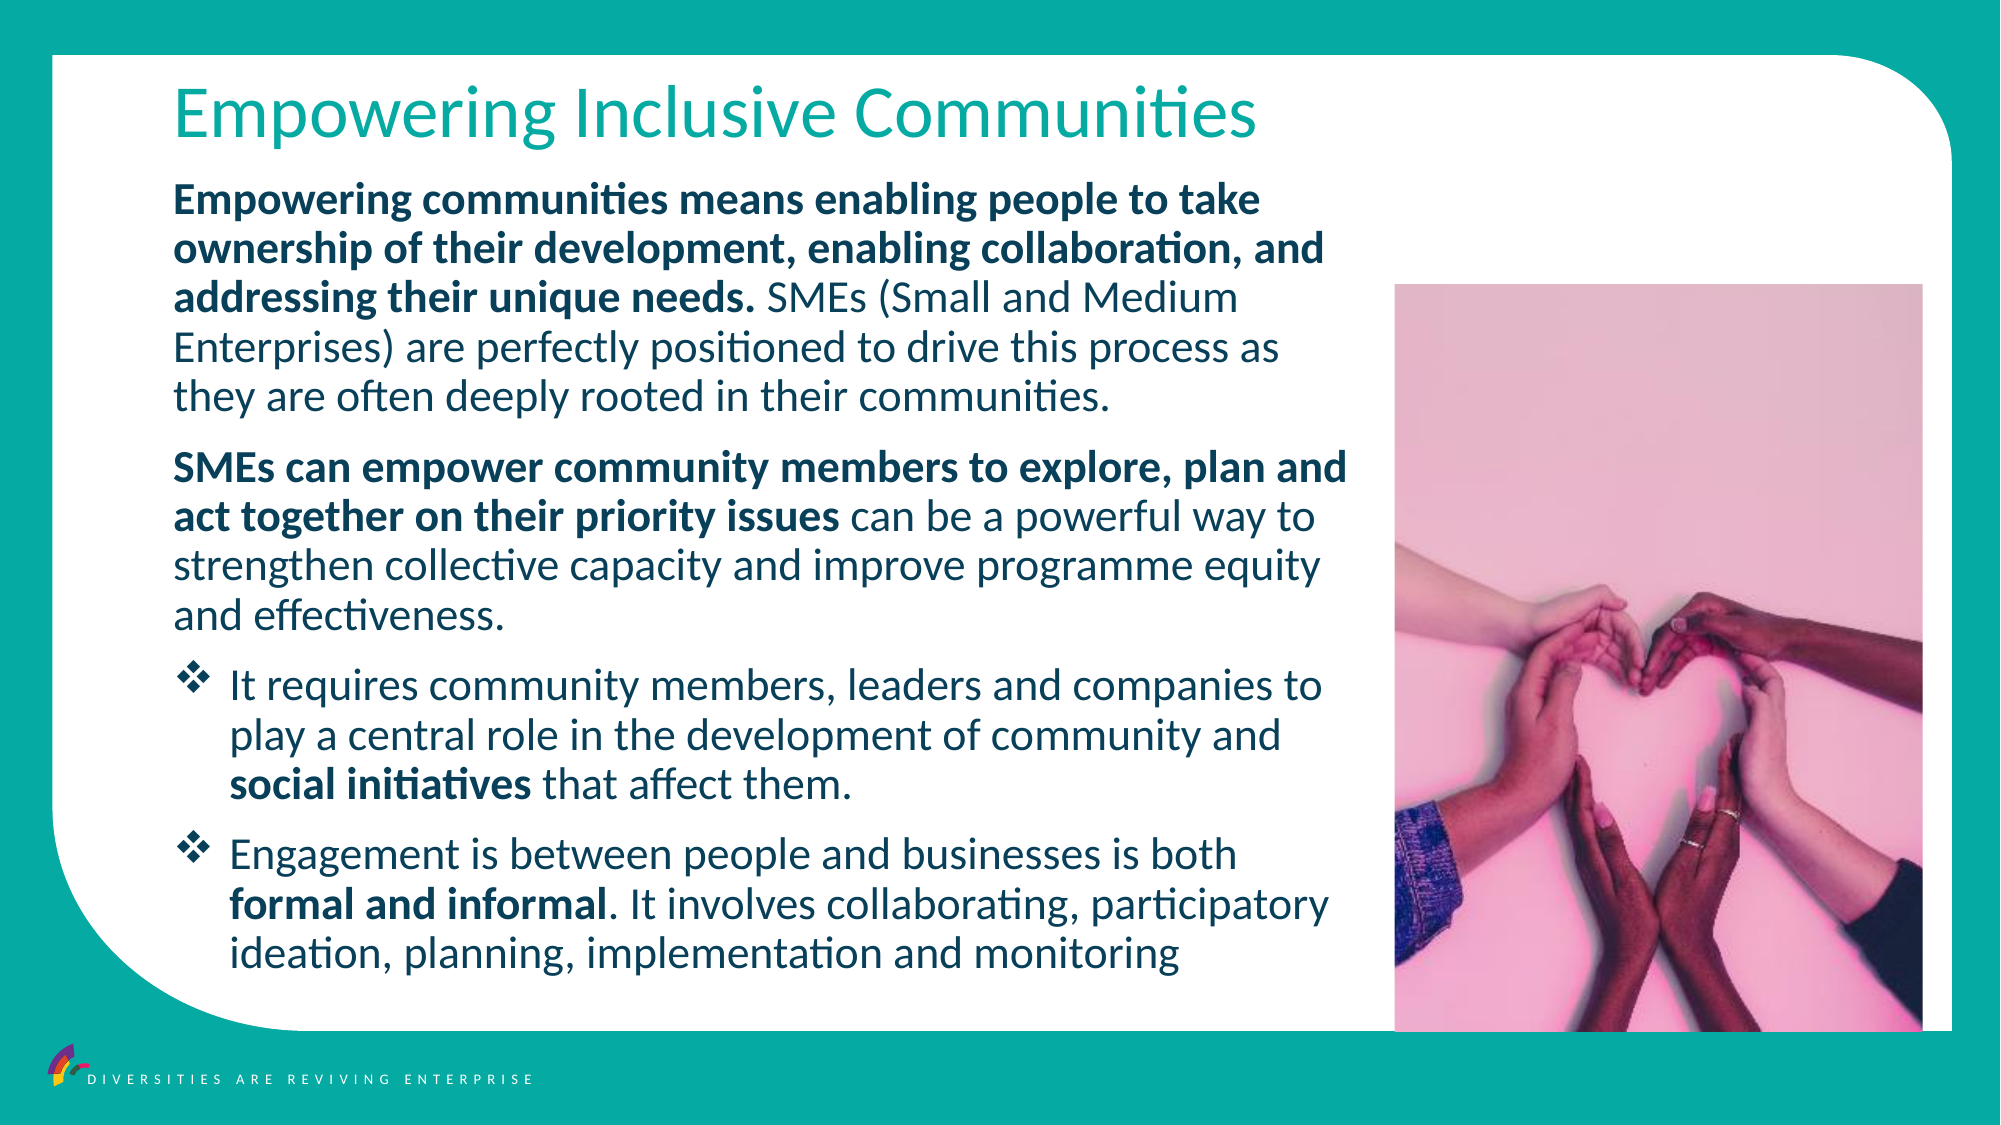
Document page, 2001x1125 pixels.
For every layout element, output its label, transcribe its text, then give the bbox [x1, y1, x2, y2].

picture [1394, 284, 1923, 1032]
list Empowering Inclusive Communities [158, 65, 1897, 198]
list Empowering communities means enabling people to take ownership of their development, enabling collaboration, and addressing their unique needs. SMEs (Small and Medium Enterprises) are perfectly positioned to drive this process as they are often deeply rooted in their communities. SMEs can empower community members to explore, plan and act together on their priority issues can be a powerful way to strengthen collective capacity and improve programme equity and effectiveness. It requires community members, leaders and companies to play a central role in the development of community and social initiatives that affect them. Engagement is between people and businesses is both formal and informal⁠. It involves collaborating, participatory ideation, planning, implementation and monitoring [158, 198, 1368, 799]
